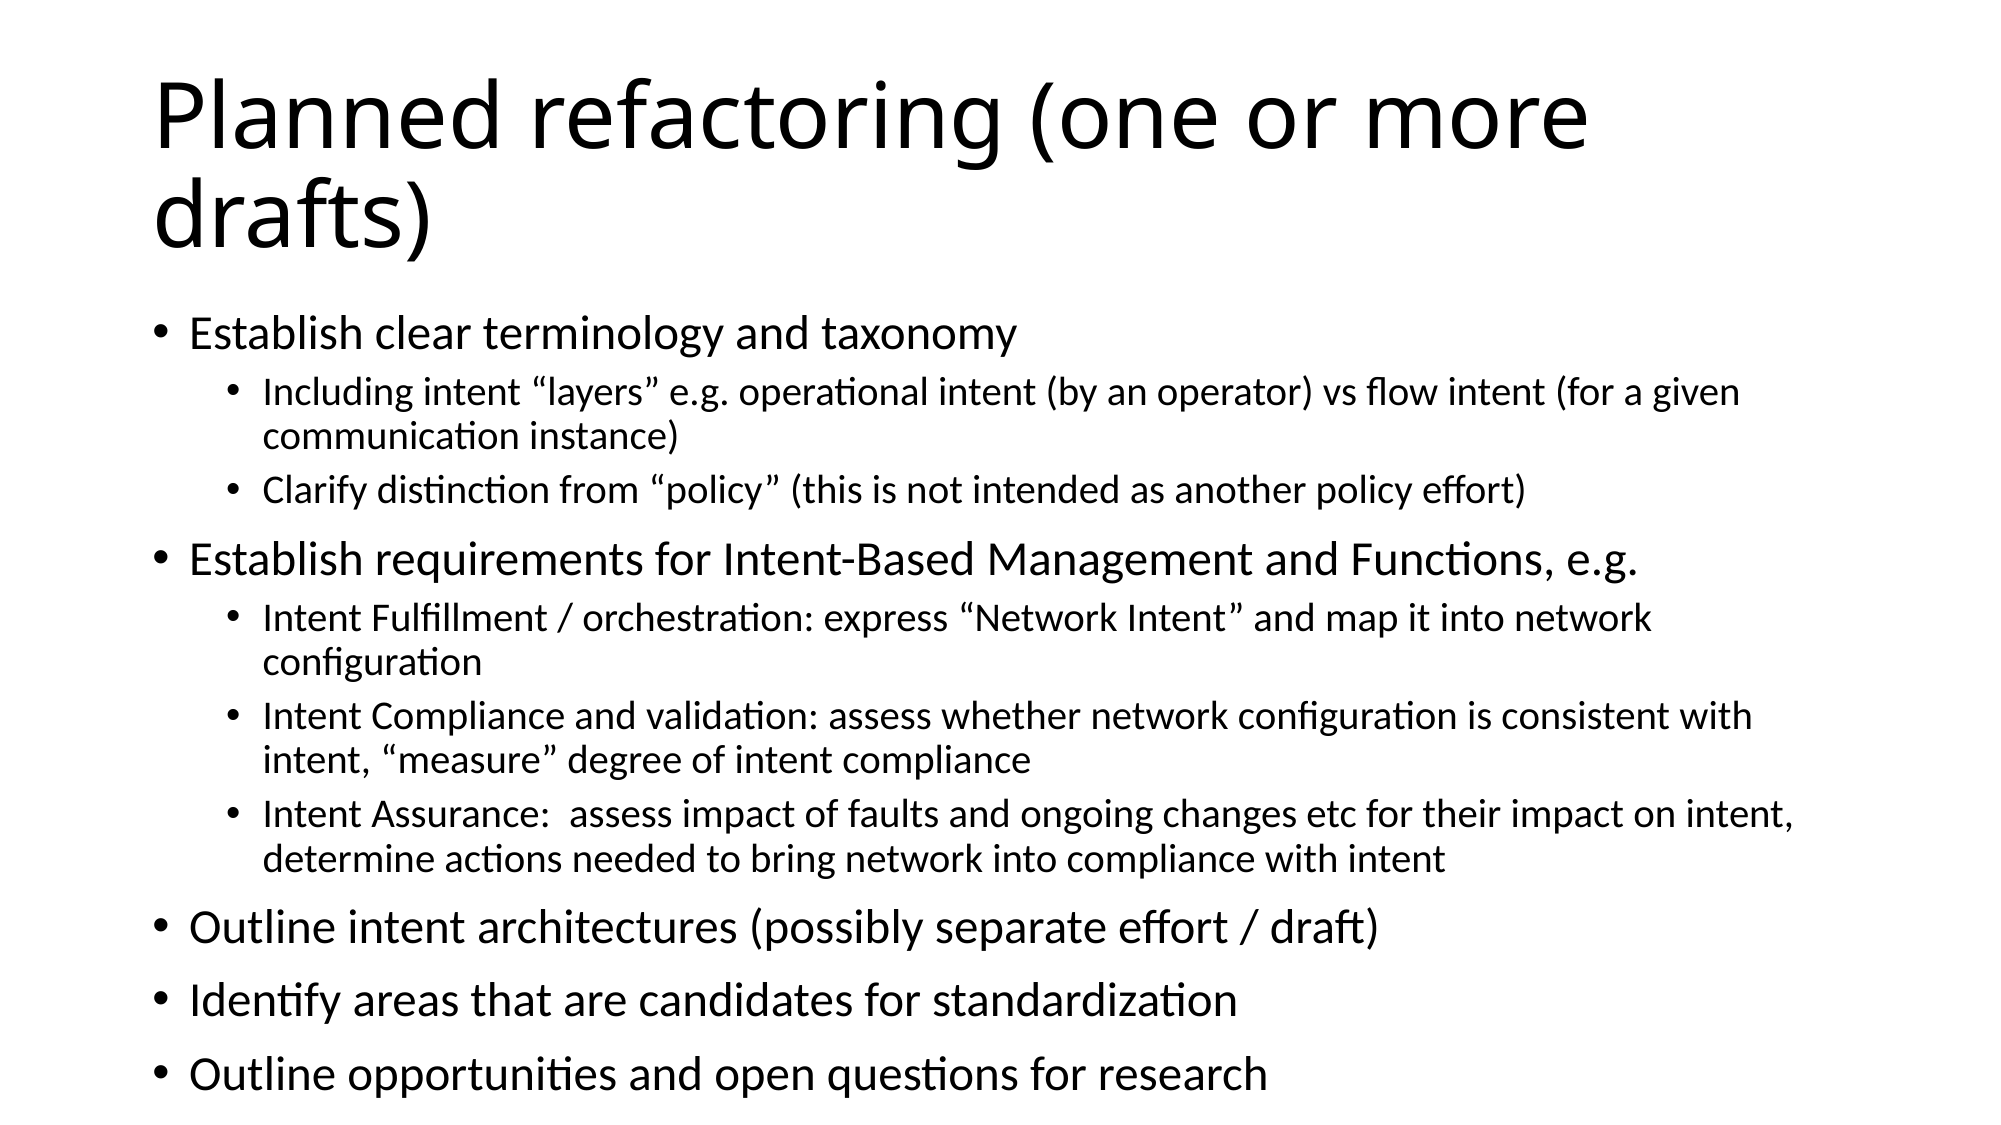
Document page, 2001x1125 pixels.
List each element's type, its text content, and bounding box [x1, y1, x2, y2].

title Planned refactoring (one or more drafts) [137, 59, 1863, 278]
list Establish clear terminology and taxonomy Including intent “layers” e.g. operational intent (by an operator) vs flow intent (for a given communication instance) Clarify distinction from “policy” (this is not intended as another policy effort) Establish requirements for Intent-Based Management and Functions, e.g. Intent Fulfillment / orchestration: express “Network Intent” and map it into network configuration Intent Compliance and validation: assess whether network configuration is consistent with intent, “measure” degree of intent compliance Intent Assurance: assess impact of faults and ongoing changes etc for their impact on intent, determine actions needed to bring network into compliance with intent Outline intent architectures (possibly separate effort / draft) Identify areas that are candidates for standardization Outline opportunities and open questions for research [137, 299, 1863, 1114]
